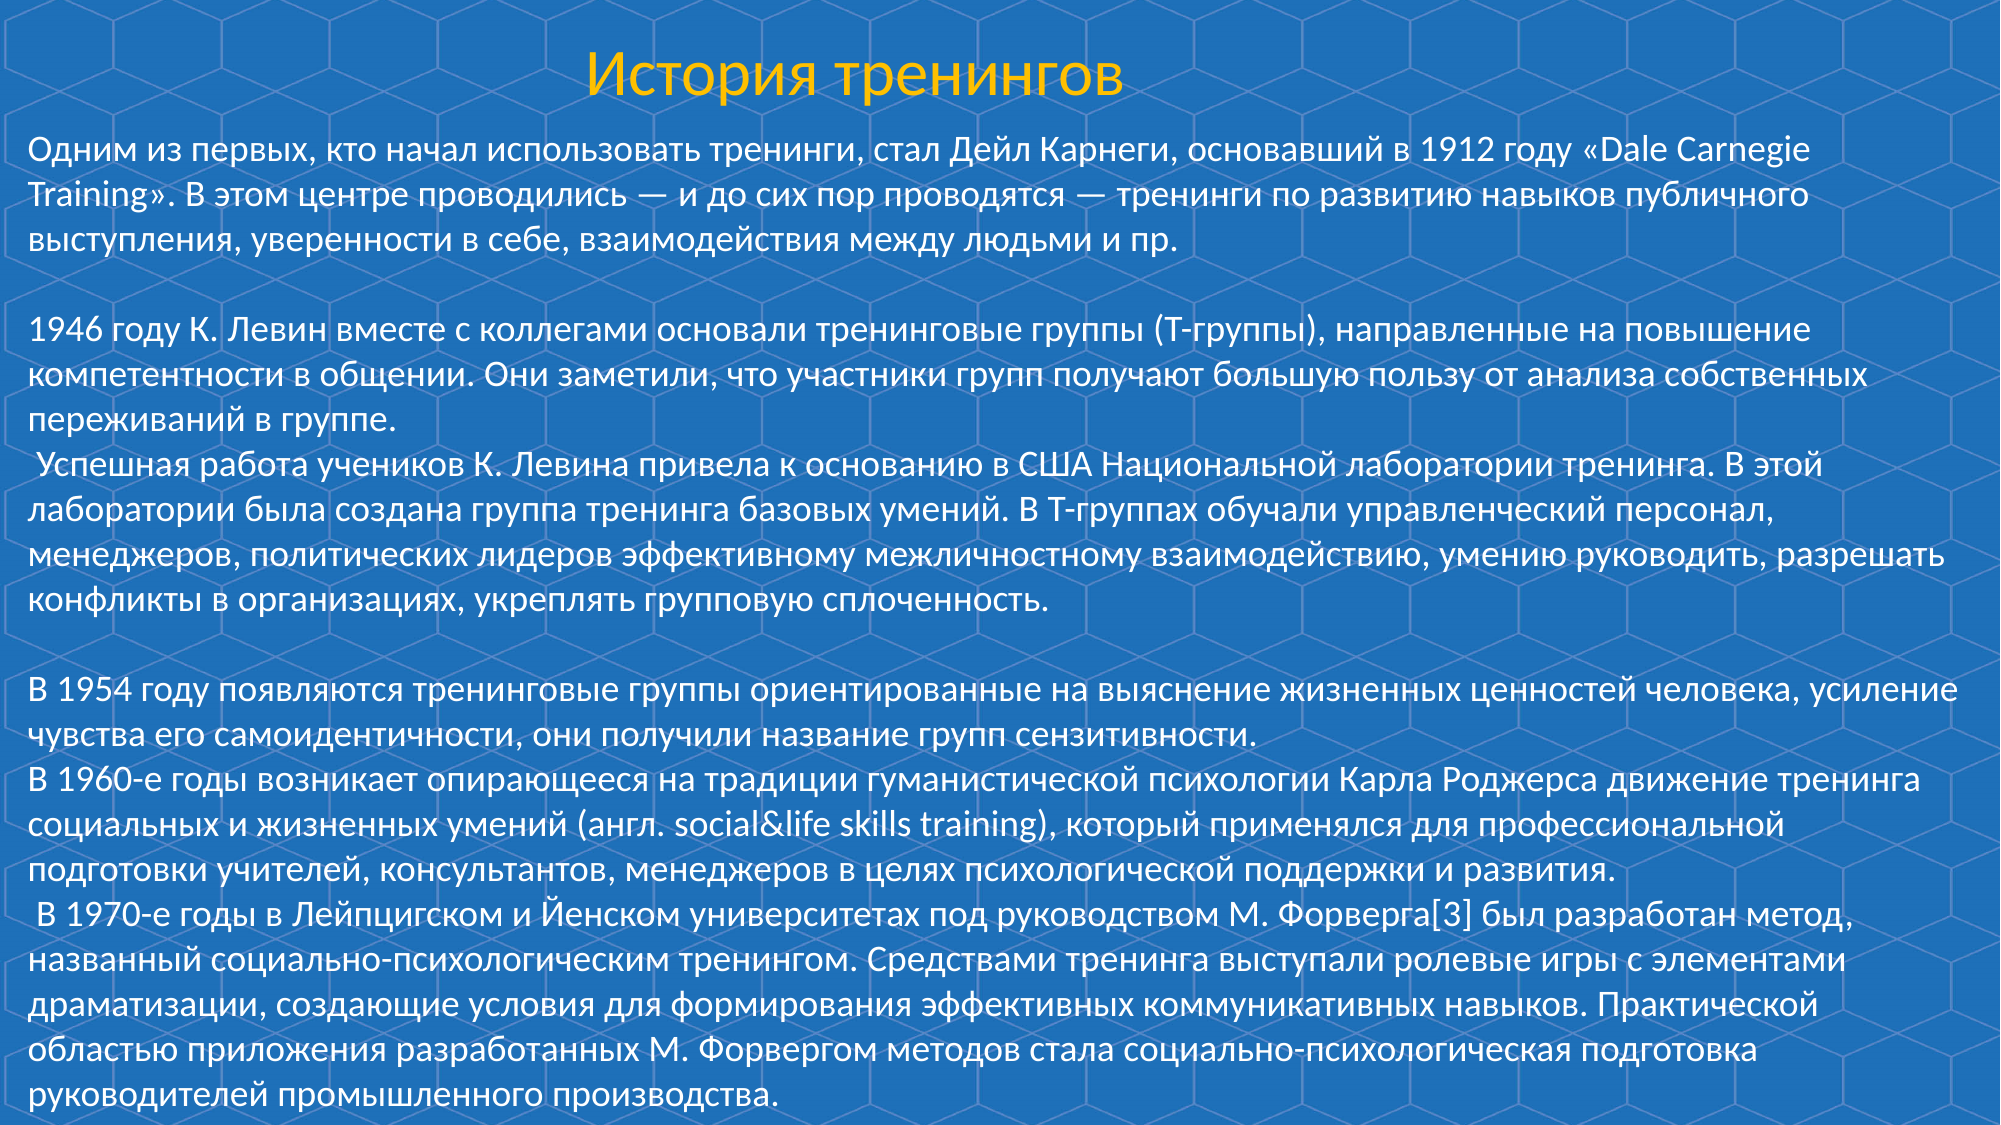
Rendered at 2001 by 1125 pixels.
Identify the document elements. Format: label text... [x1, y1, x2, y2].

picture [0, 0, 2000, 1125]
text_box История тренингов [570, 20, 1199, 116]
text_box Одним из первых, кто начал использовать тренинги, стал Дейл Карнеги, основавший в 1912 году «Dale Carnegie Training». В этом центре проводились — и до сих пор проводятся — тренинги по развитию навыков публичного выступления, уверенности в себе, взаимодействия между людьми и пр. 1946 году К. Левин вместе с коллегами основали тренинговые группы (Т-группы), направленные на повышение компетентности в общении. Они заметили, что участники групп получают большую пользу от анализа собственных переживаний в группе. Успешная работа учеников К. Левина привела к основанию в США Национальной лаборатории тренинга. В этой лаборатории была создана группа тренинга базовых умений. В Т-группах обучали управленческий персонал, менеджеров, политических лидеров эффективному межличностному взаимодействию, умению руководить, разрешать конфликты в организациях, укреплять групповую сплоченность. В 1954 году появляются тренинговые группы ориентированные на выяснение жизненных ценностей человека, усиление чувства его самоидентичности, они получили название групп сензитивности. В 1960-е годы возникает опирающееся на традиции гуманистической психологии Карла Роджерса движение тренинга социальных и жизненных умений (англ. social&life skills training), который применялся для профессиональной подготовки учителей, консультантов, менеджеров в целях психологической поддержки и развития. В 1970-е годы в Лейпцигском и Йенском университетах под руководством М. Форверга[3] был разработан метод, названный социально-психологическим тренингом. Средствами тренинга выступали ролевые игры с элементами драматизации, создающие условия для формирования эффективных коммуникативных навыков. Практической областью приложения разработанных М. Форвергом методов стала социально-психологическая подготовка руководителей промышленного производства. [12, 116, 1983, 1122]
